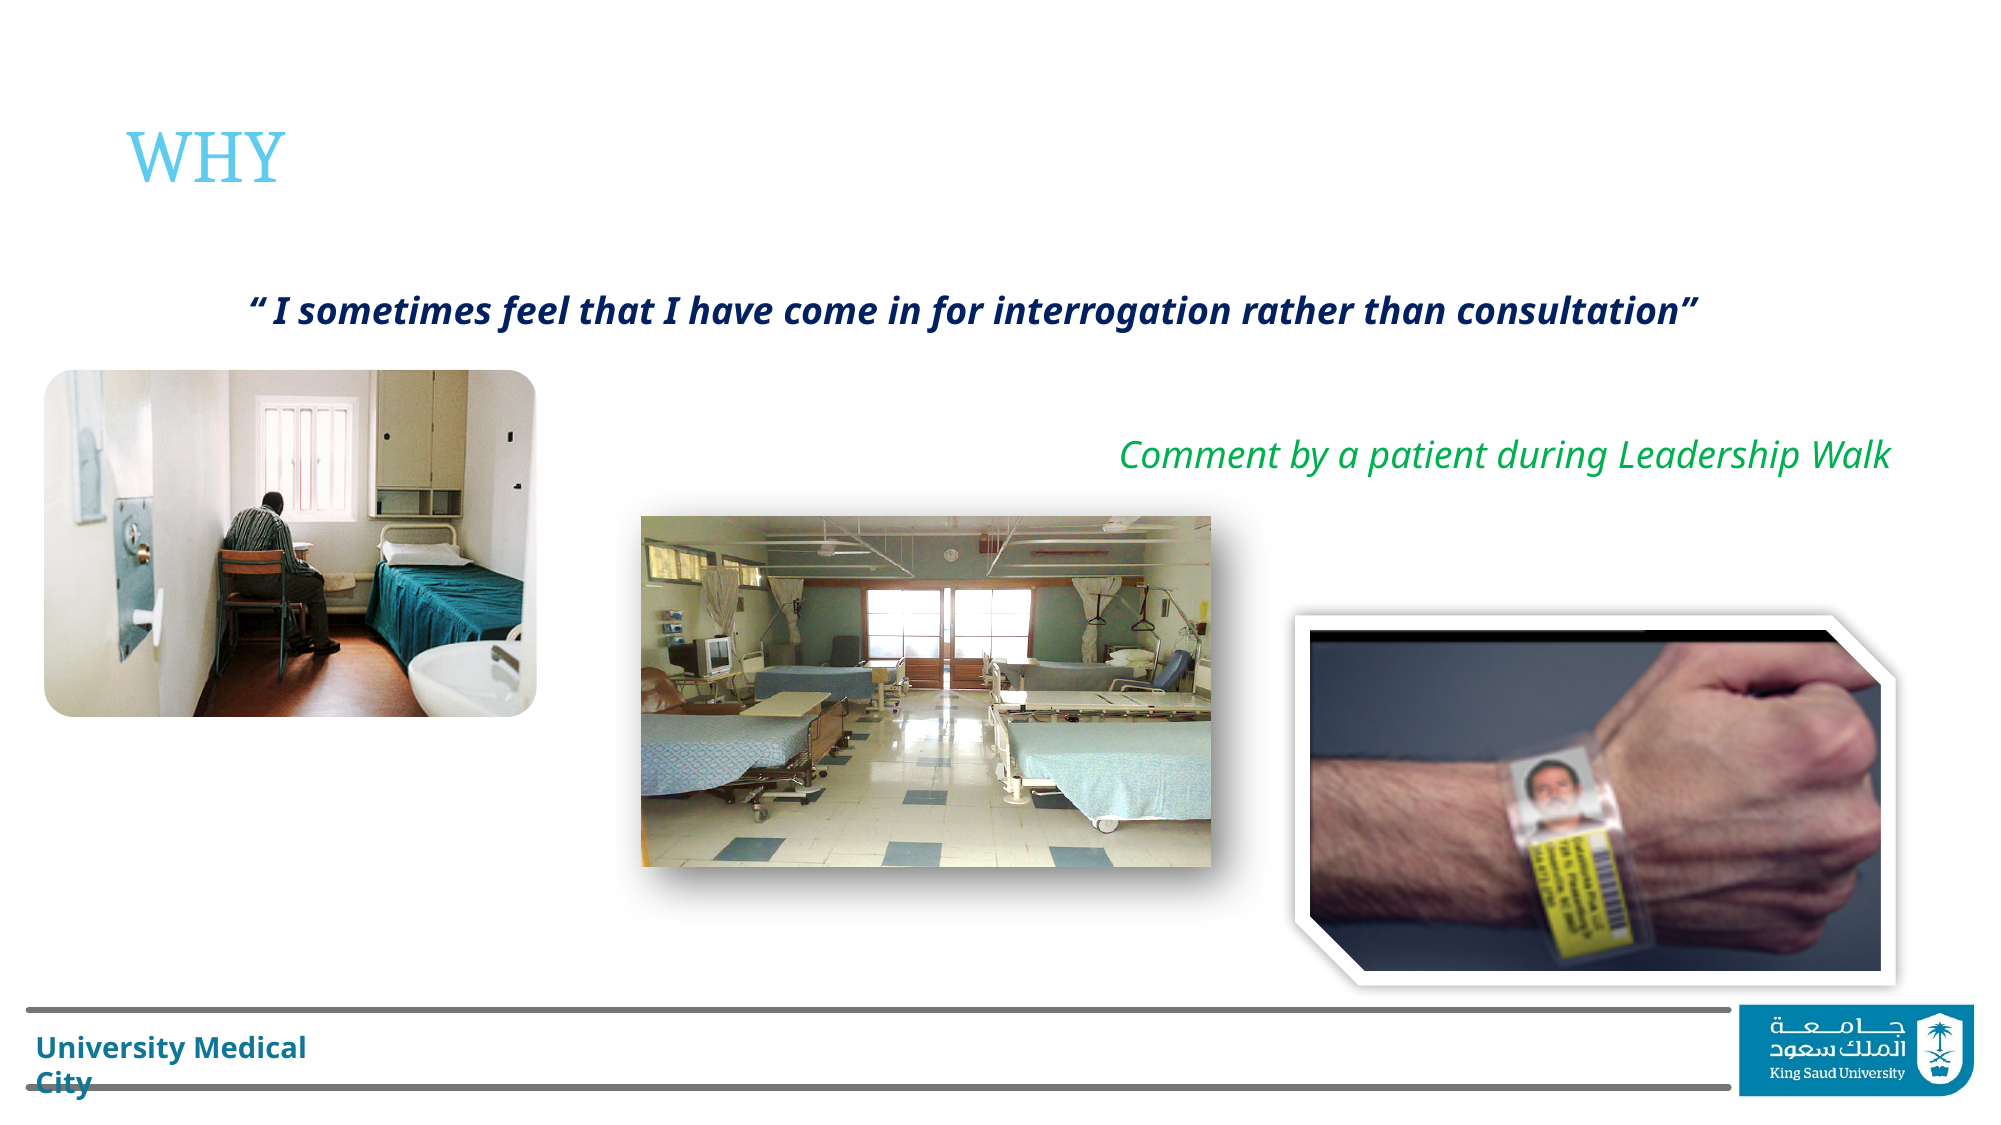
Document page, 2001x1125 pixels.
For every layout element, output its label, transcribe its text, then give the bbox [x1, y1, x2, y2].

picture [640, 516, 1212, 868]
picture [43, 369, 538, 718]
title WHY [111, 99, 1522, 317]
picture [1737, 1002, 1976, 1099]
list “ I sometimes feel that I have come in for interrogation rather than consultation” Comment by a patient during Leadership Walk [233, 279, 1920, 999]
picture [1301, 622, 1889, 979]
